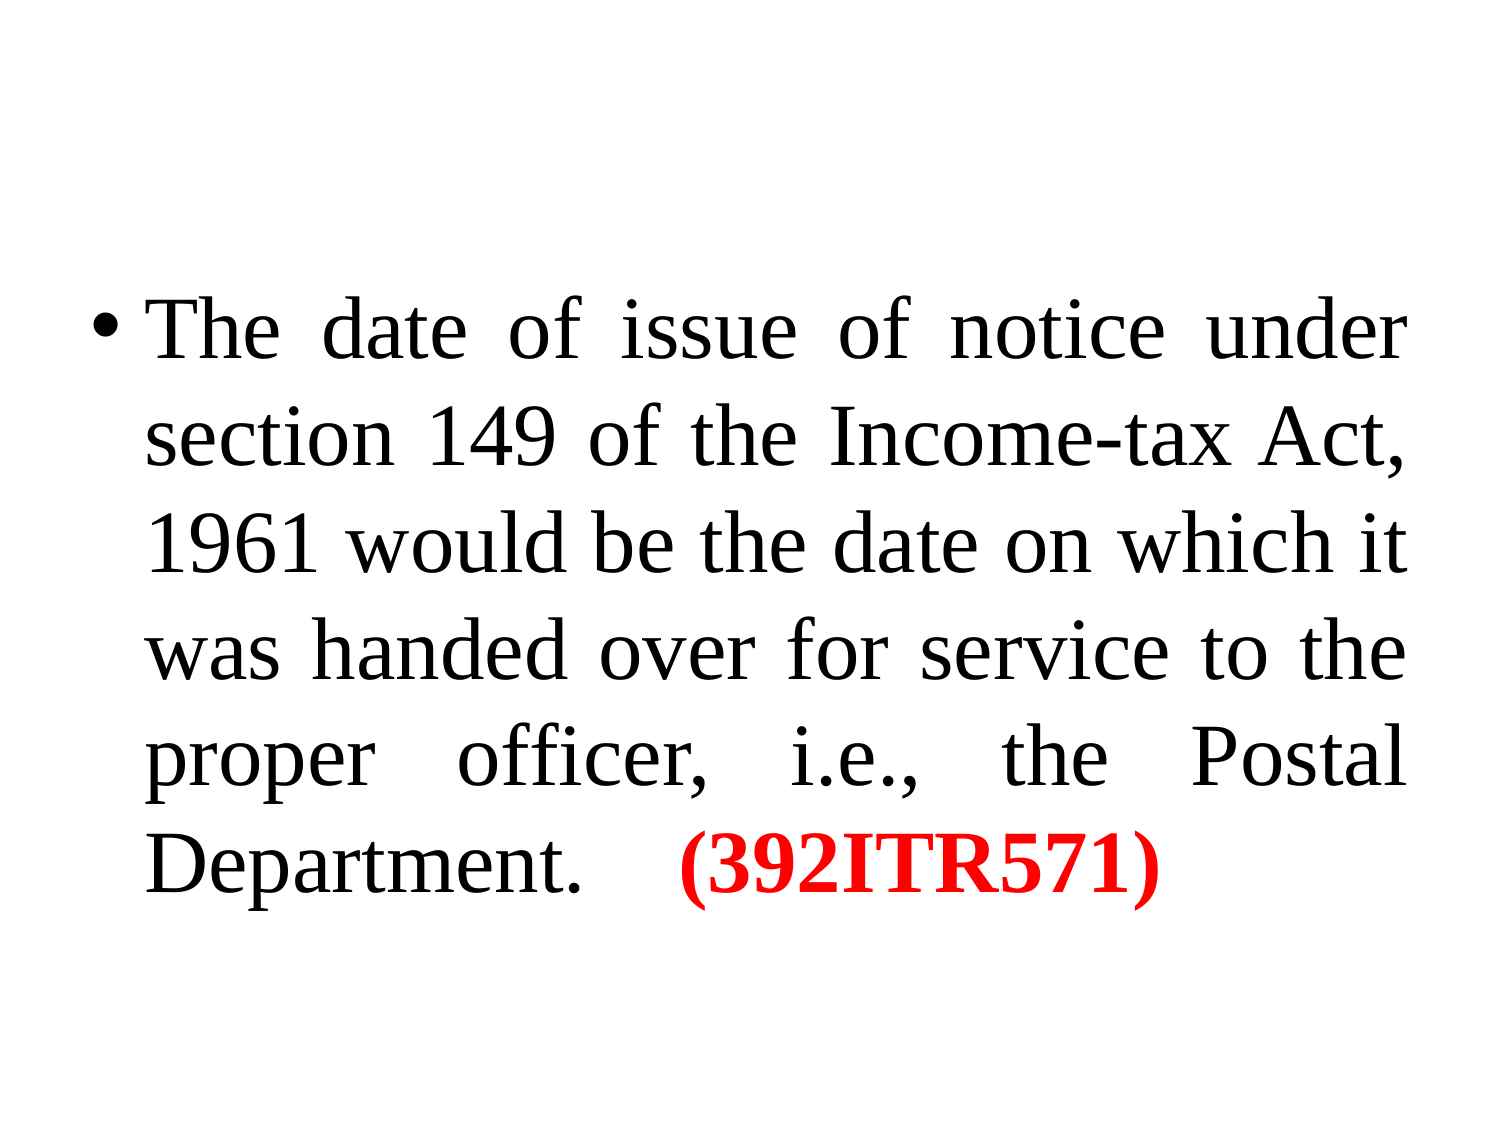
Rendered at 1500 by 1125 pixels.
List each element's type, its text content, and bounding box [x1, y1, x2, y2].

list The date of issue of notice under section 149 of the Income-tax Act, 1961 would be the date on which it was handed over for service to the proper officer, i.e., the Postal Department. (392ITR571) [75, 262, 1425, 1005]
